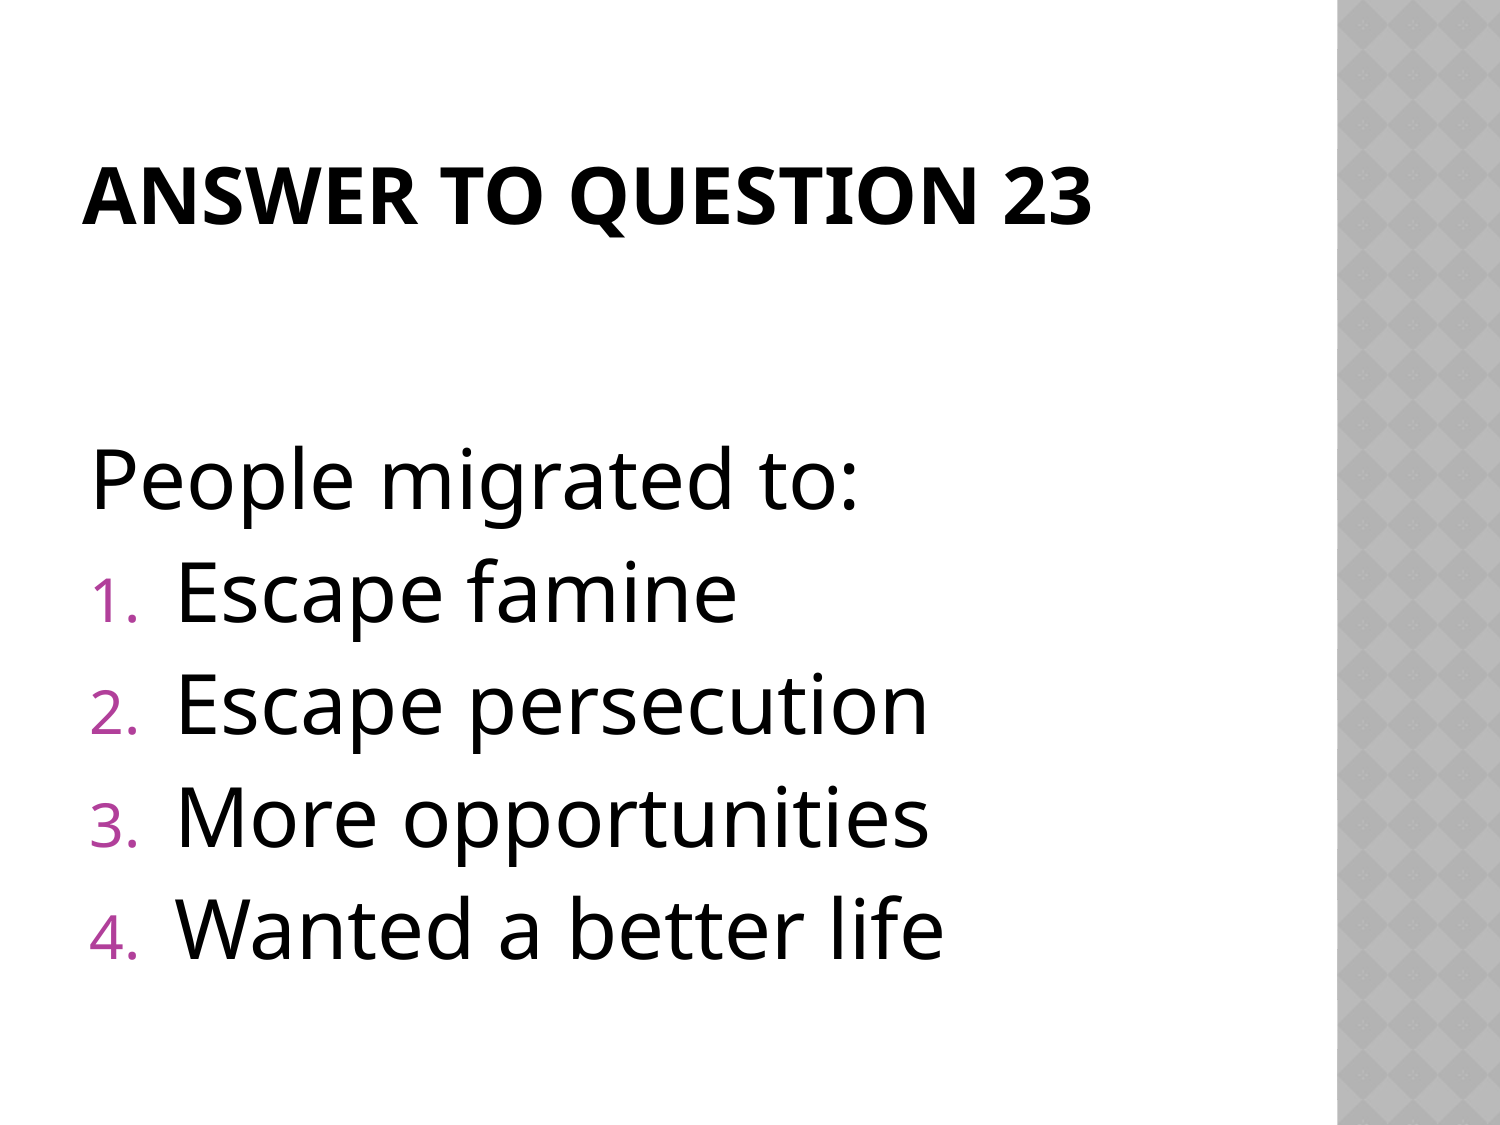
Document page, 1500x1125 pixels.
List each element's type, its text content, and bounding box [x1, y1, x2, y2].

list People migrated to: Escape famine Escape persecution More opportunities Wanted a better life [75, 264, 1263, 1059]
title Answer to Question 23 [75, 52, 1263, 240]
